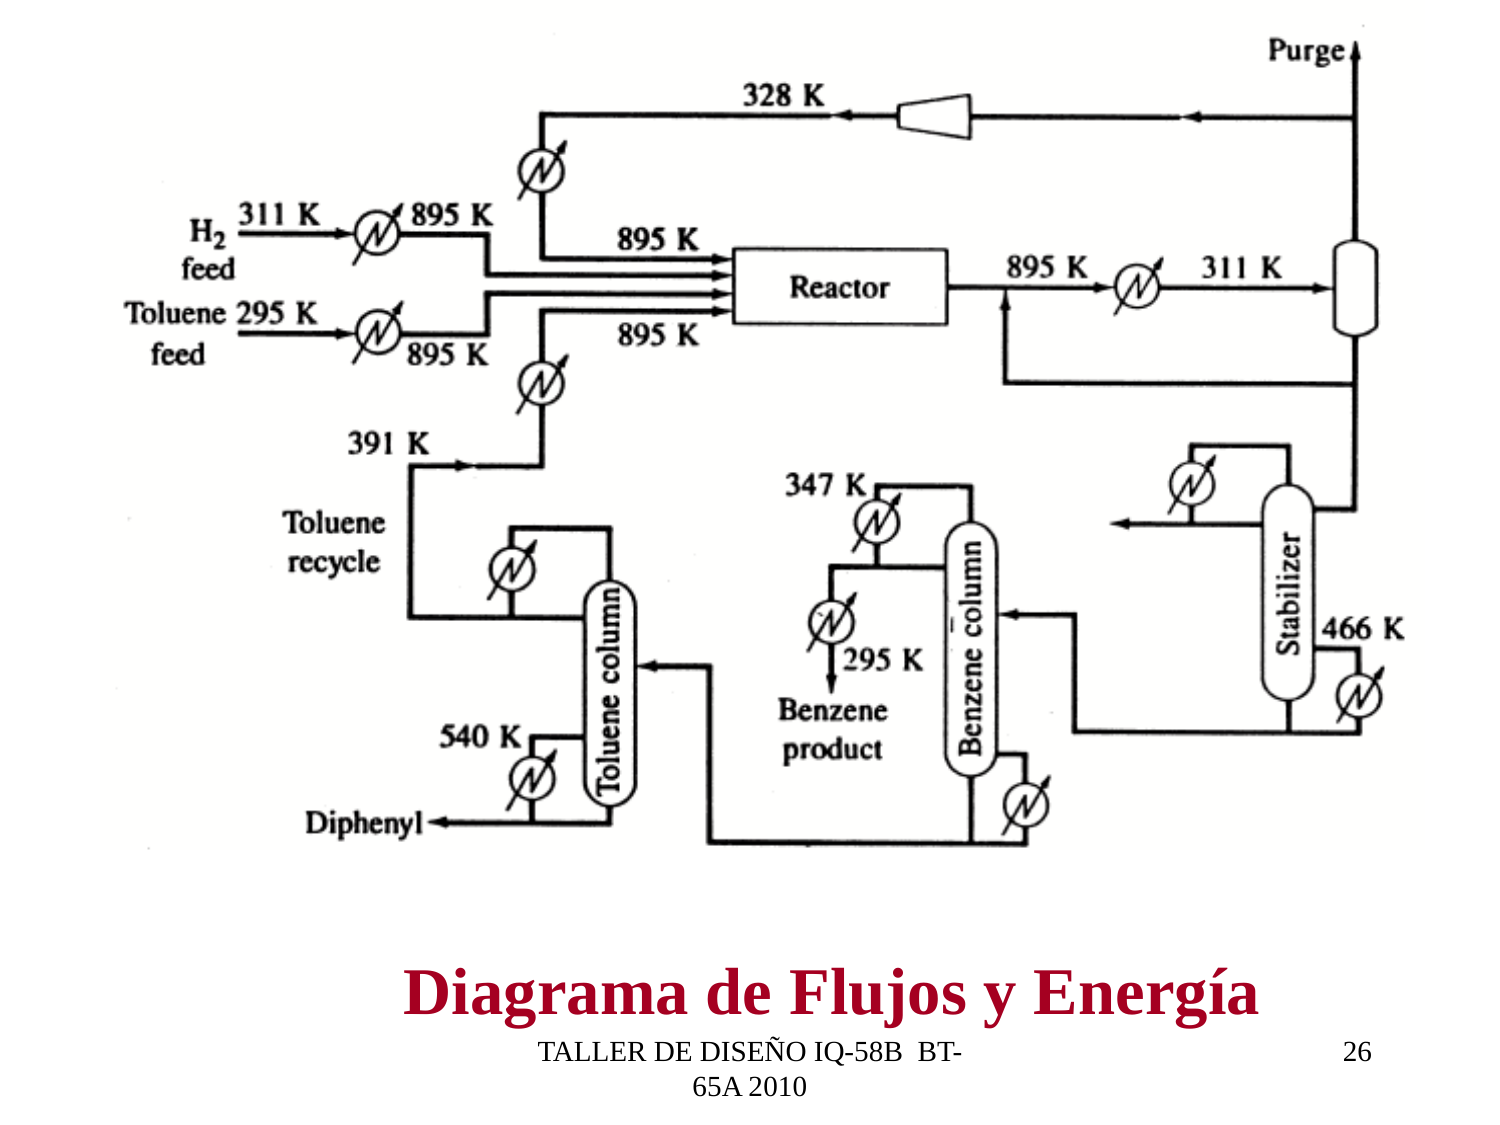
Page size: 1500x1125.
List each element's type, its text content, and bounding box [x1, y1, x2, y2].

footer TALLER DE DISEÑO IQ-58B BT-65A 2010 [512, 1024, 988, 1101]
slide_number 26 [1074, 1024, 1388, 1101]
text_box Diagrama de Flujos y Energía [301, 940, 1365, 1036]
picture [100, 0, 1425, 850]
